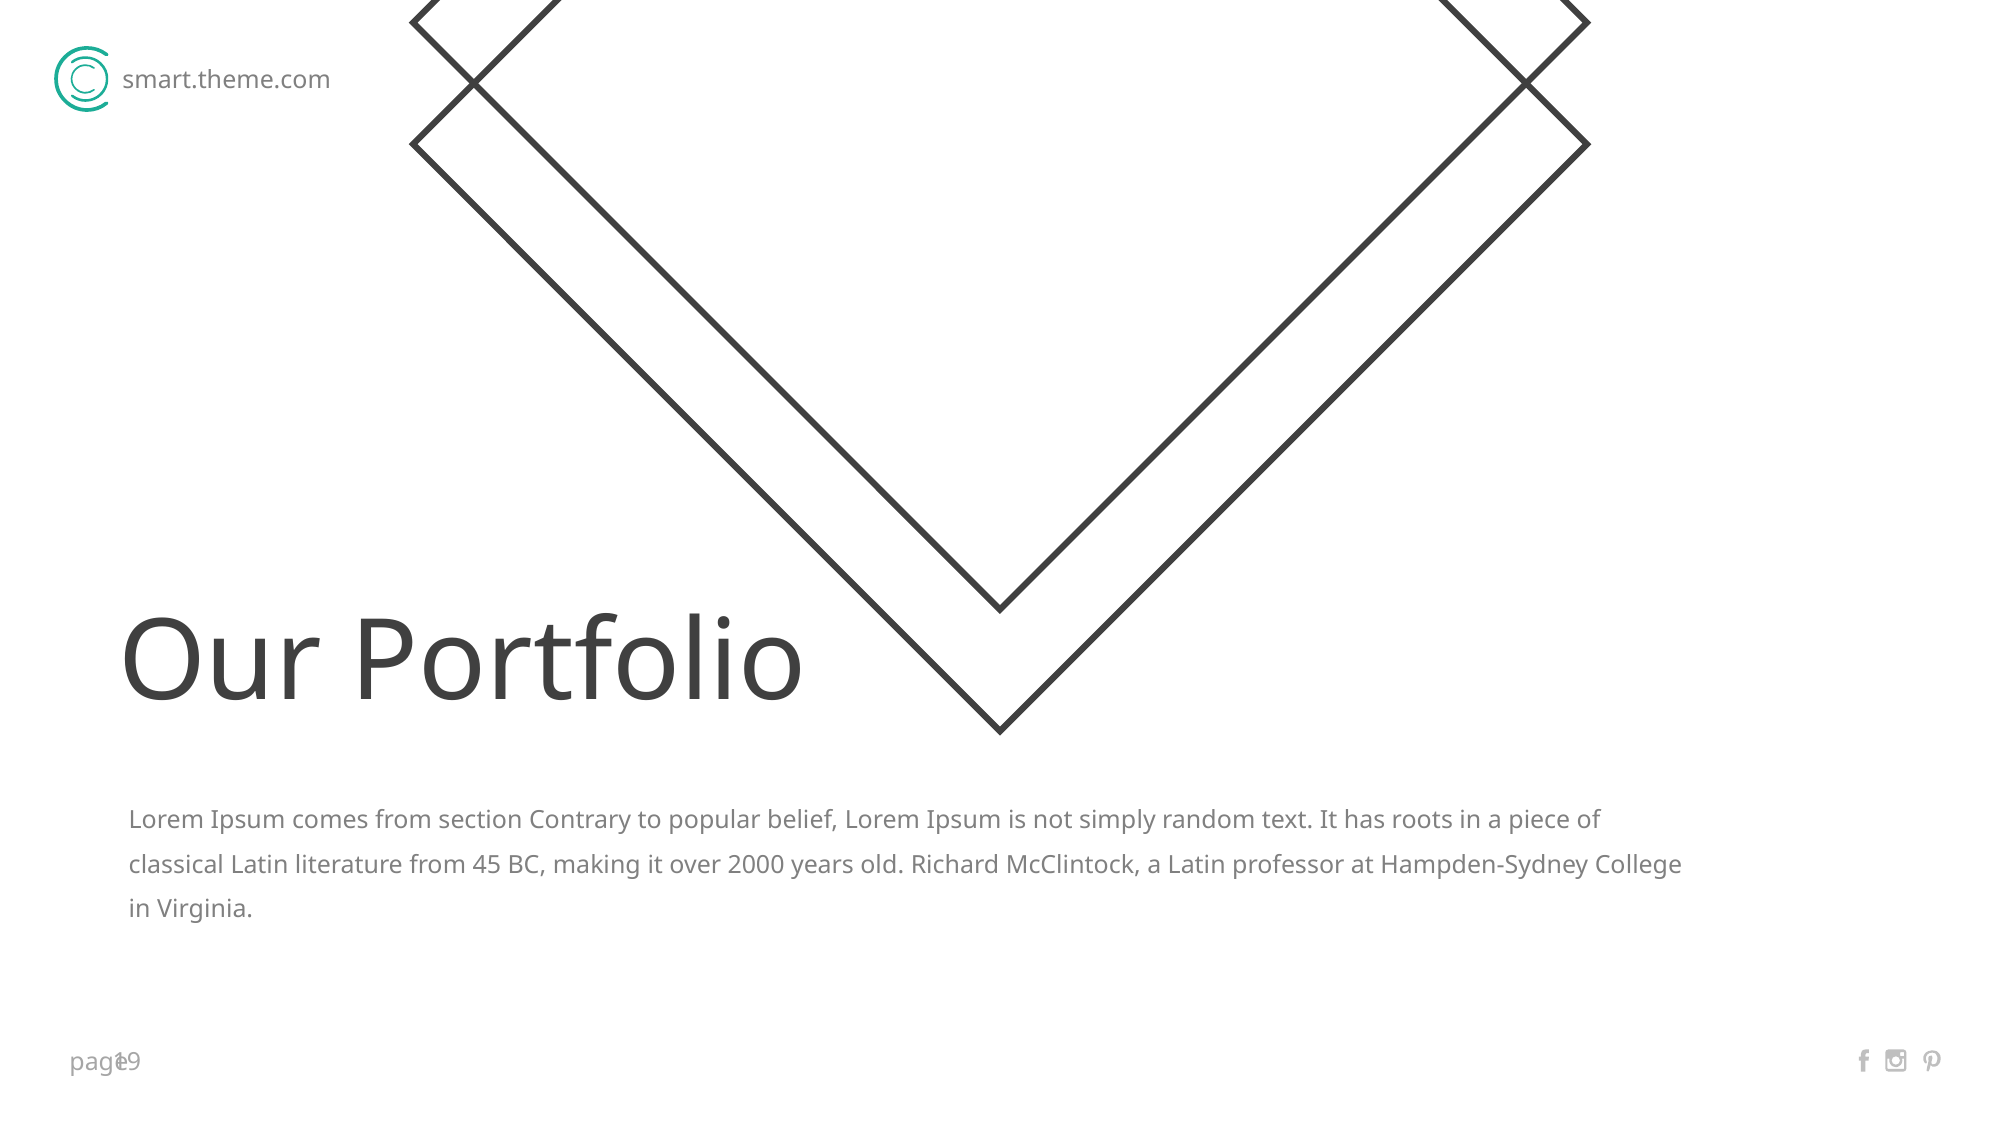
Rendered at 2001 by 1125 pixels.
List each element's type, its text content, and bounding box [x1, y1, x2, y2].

text_box Lorem Ipsum comes from section Contrary to popular belief, Lorem Ipsum is not simply random text. It has roots in a piece of classical Latin literature from 45 BC, making it over 2000 years old. Richard McClintock, a Latin professor at Hampden-Sydney College in Virginia. [114, 780, 1714, 931]
text_box [951, 684, 1049, 733]
text_box Our Portfolio [103, 579, 822, 730]
picture [396, 0, 1604, 684]
